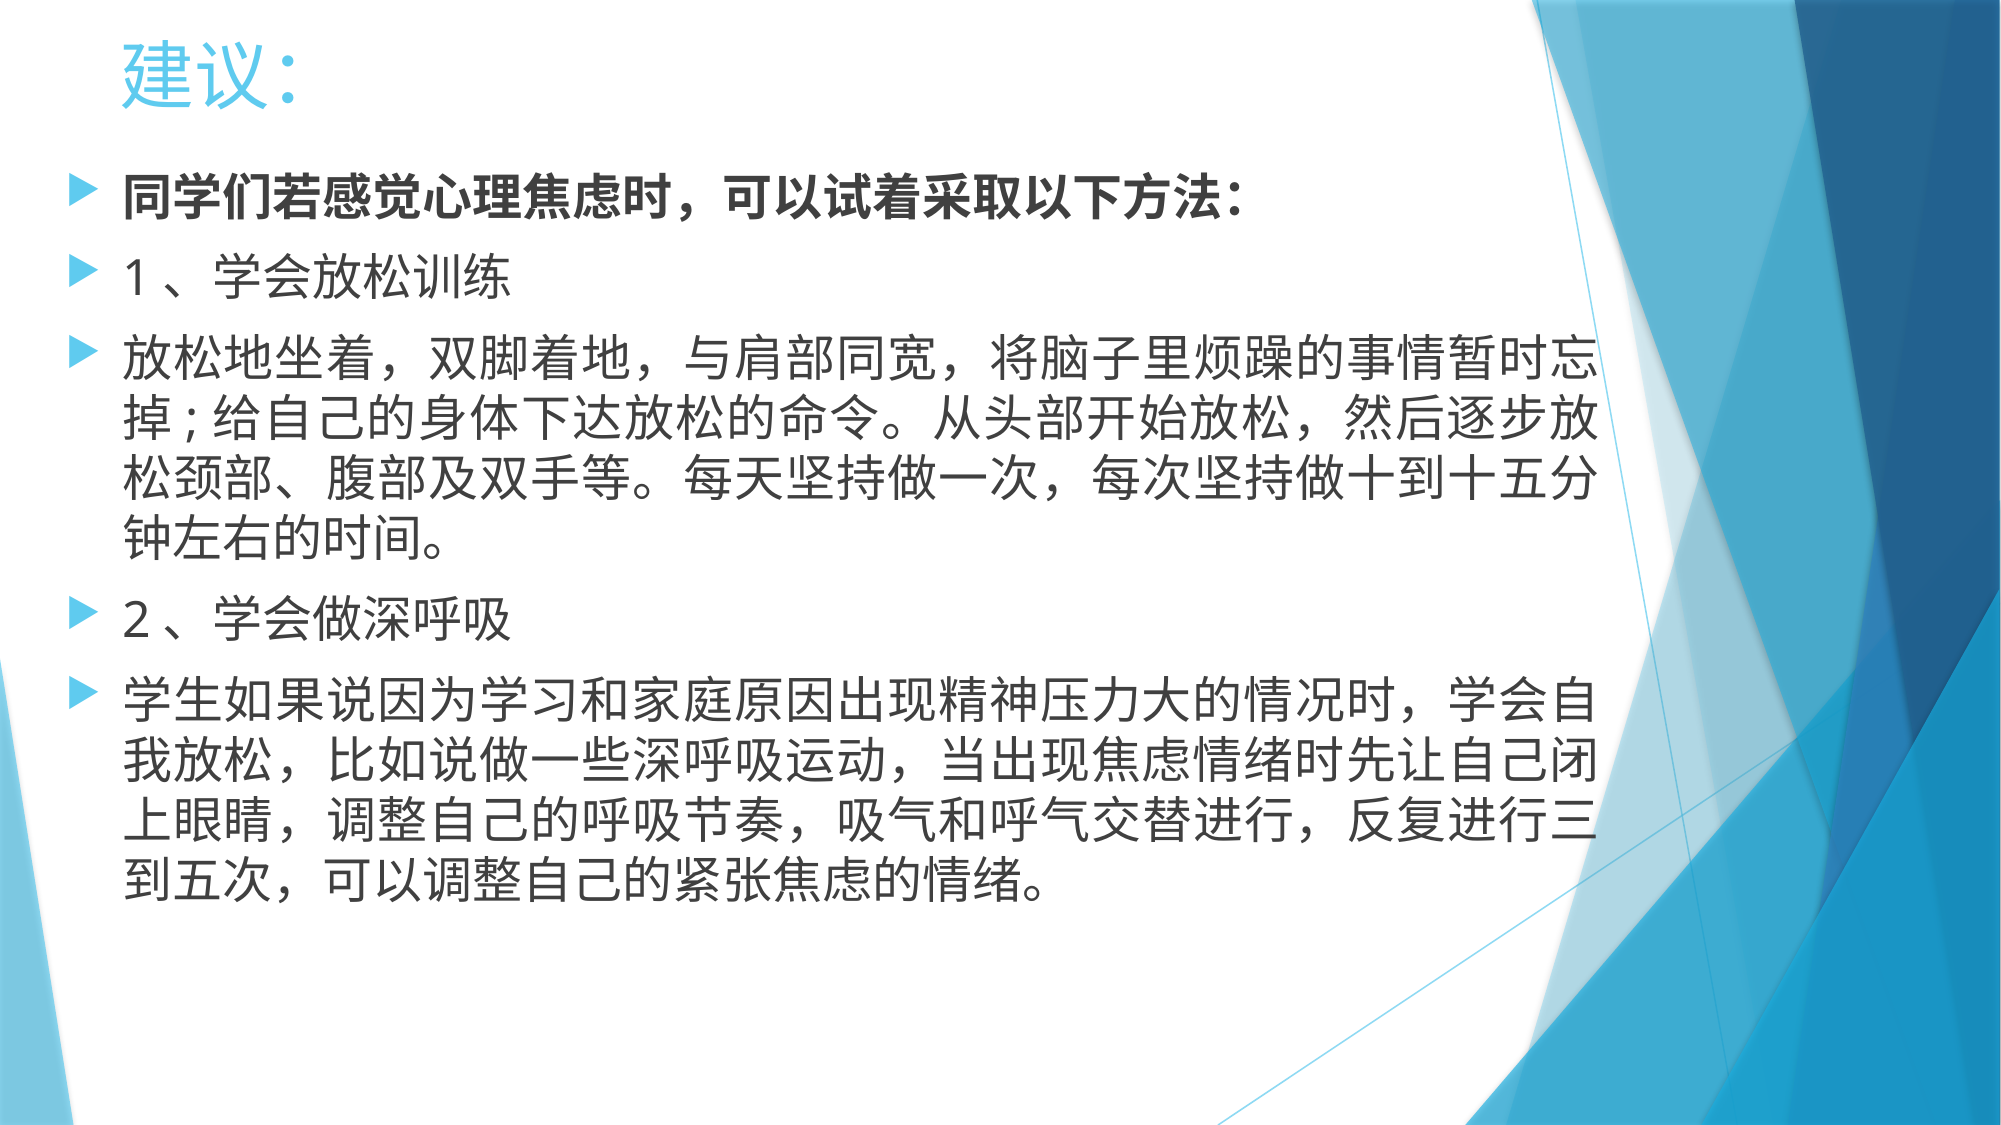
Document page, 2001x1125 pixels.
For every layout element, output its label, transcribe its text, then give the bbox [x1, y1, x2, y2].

list 同学们若感觉心理焦虑时，可以试着采取以下方法： 1、学会放松训练 放松地坐着，双脚着地，与肩部同宽，将脑子里烦躁的事情暂时忘掉;给自己的身体下达放松的命令。从头部开始放松，然后逐步放松颈部、腹部及双手等。每天坚持做一次，每次坚持做十到十五分钟左右的时间。 2、学会做深呼吸 学生如果说因为学习和家庭原因出现精神压力大的情况时，学会自我放松，比如说做一些深呼吸运动，当出现焦虑情绪时先让自己闭上眼睛，调整自己的呼吸节奏，吸气和呼气交替进行，反复进行三到五次，可以调整自己的紧张焦虑的情绪。 [50, 157, 1615, 1125]
title 建议： [104, 21, 1515, 157]
